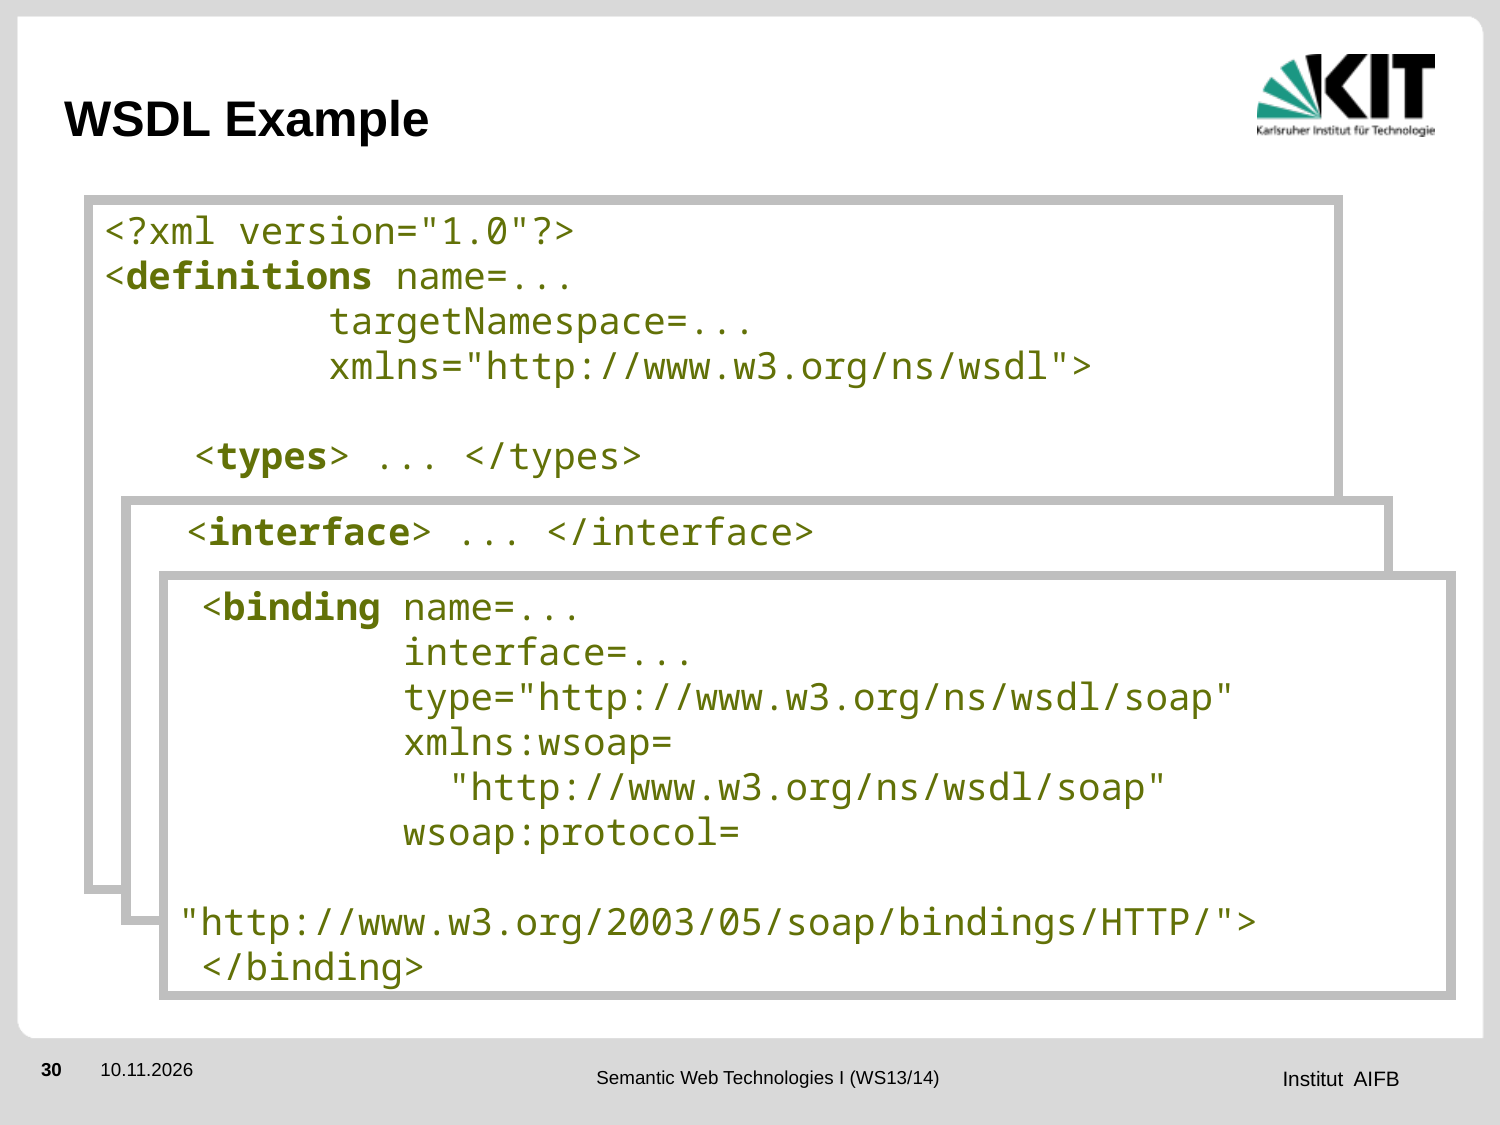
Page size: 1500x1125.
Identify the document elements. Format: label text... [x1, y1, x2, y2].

text_box <binding name=... interface=... type="http://www.w3.org/ns/wsdl/soap" xmlns:wsoap= "http://www.w3.org/ns/wsdl/soap" wsoap:protocol= "http://www.w3.org/2003/05/soap/bindings/HTTP/"> </binding> [163, 575, 1451, 996]
picture [0, 0, 1500, 1125]
text_box <interface> ... </interface> [125, 500, 1389, 921]
text_box <?xml version="1.0"?> <definitions name=... targetNamespace=... xmlns="http://www.w3.org/ns/wsdl"> <types> ... </types> [88, 199, 1339, 890]
title WSDL Example [64, 54, 1198, 147]
